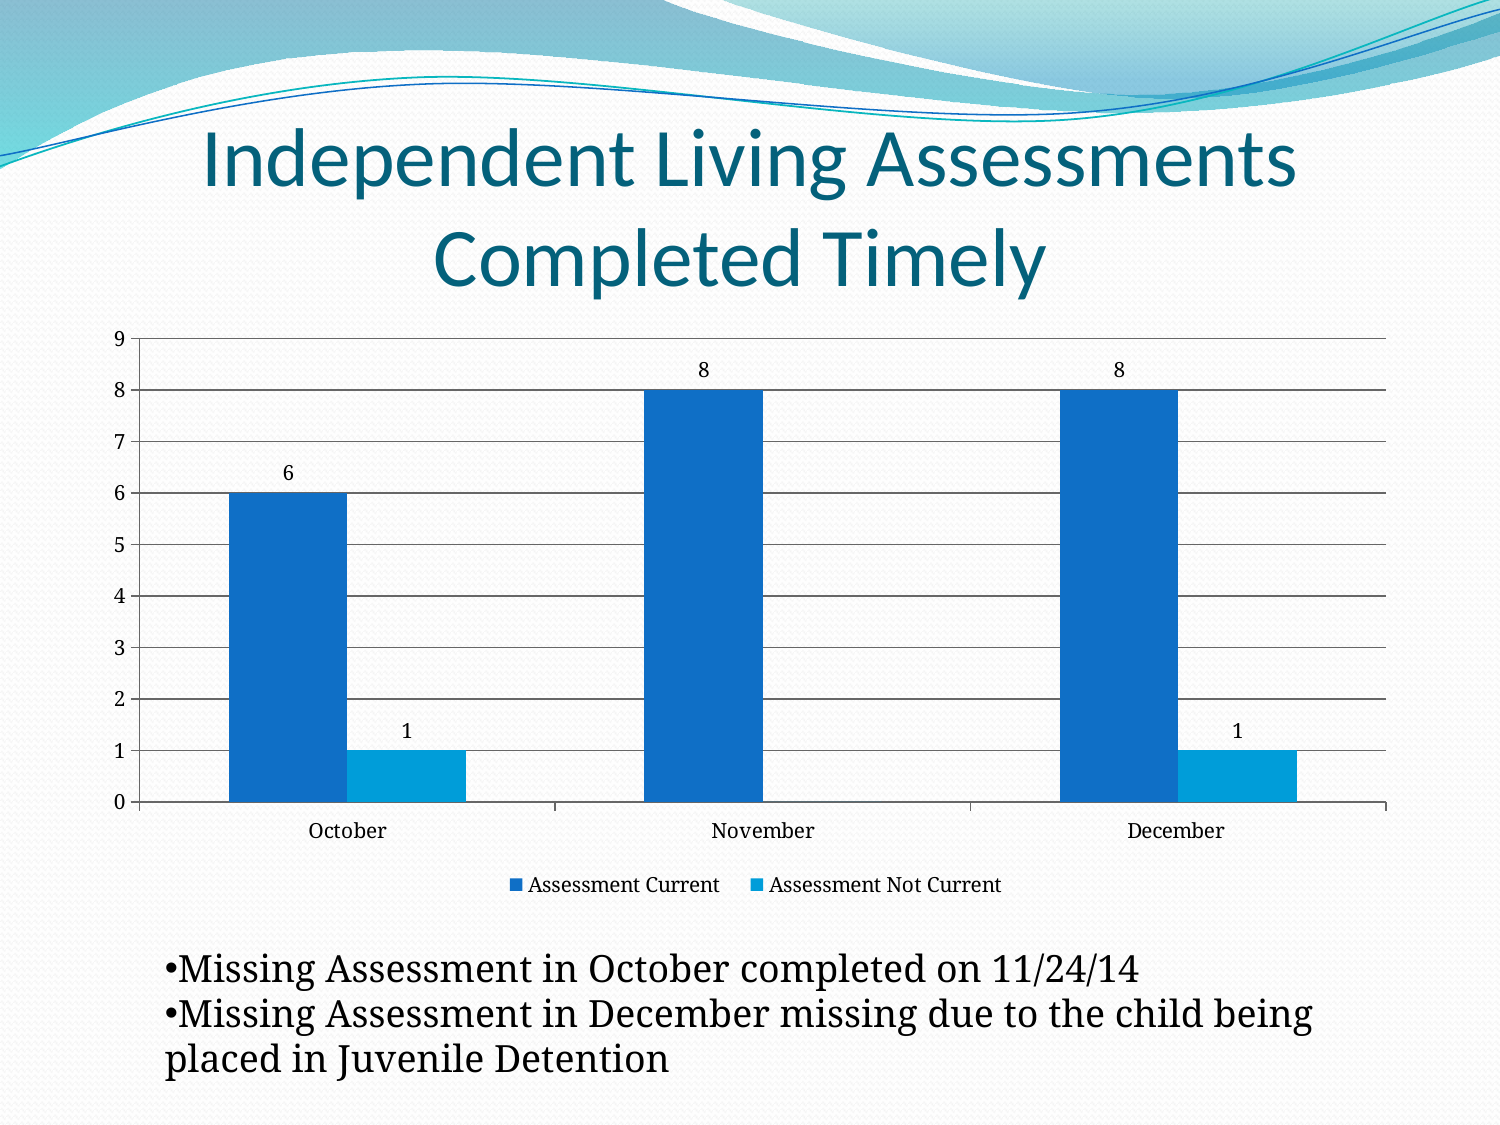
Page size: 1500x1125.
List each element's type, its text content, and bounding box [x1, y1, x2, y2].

text_box Missing Assessment in October completed on 11/24/14 Missing Assessment in December missing due to the child being placed in Juvenile Detention [149, 937, 1438, 1125]
chart [87, 312, 1413, 908]
title Independent Living Assessments Completed Timely [75, 115, 1425, 303]
